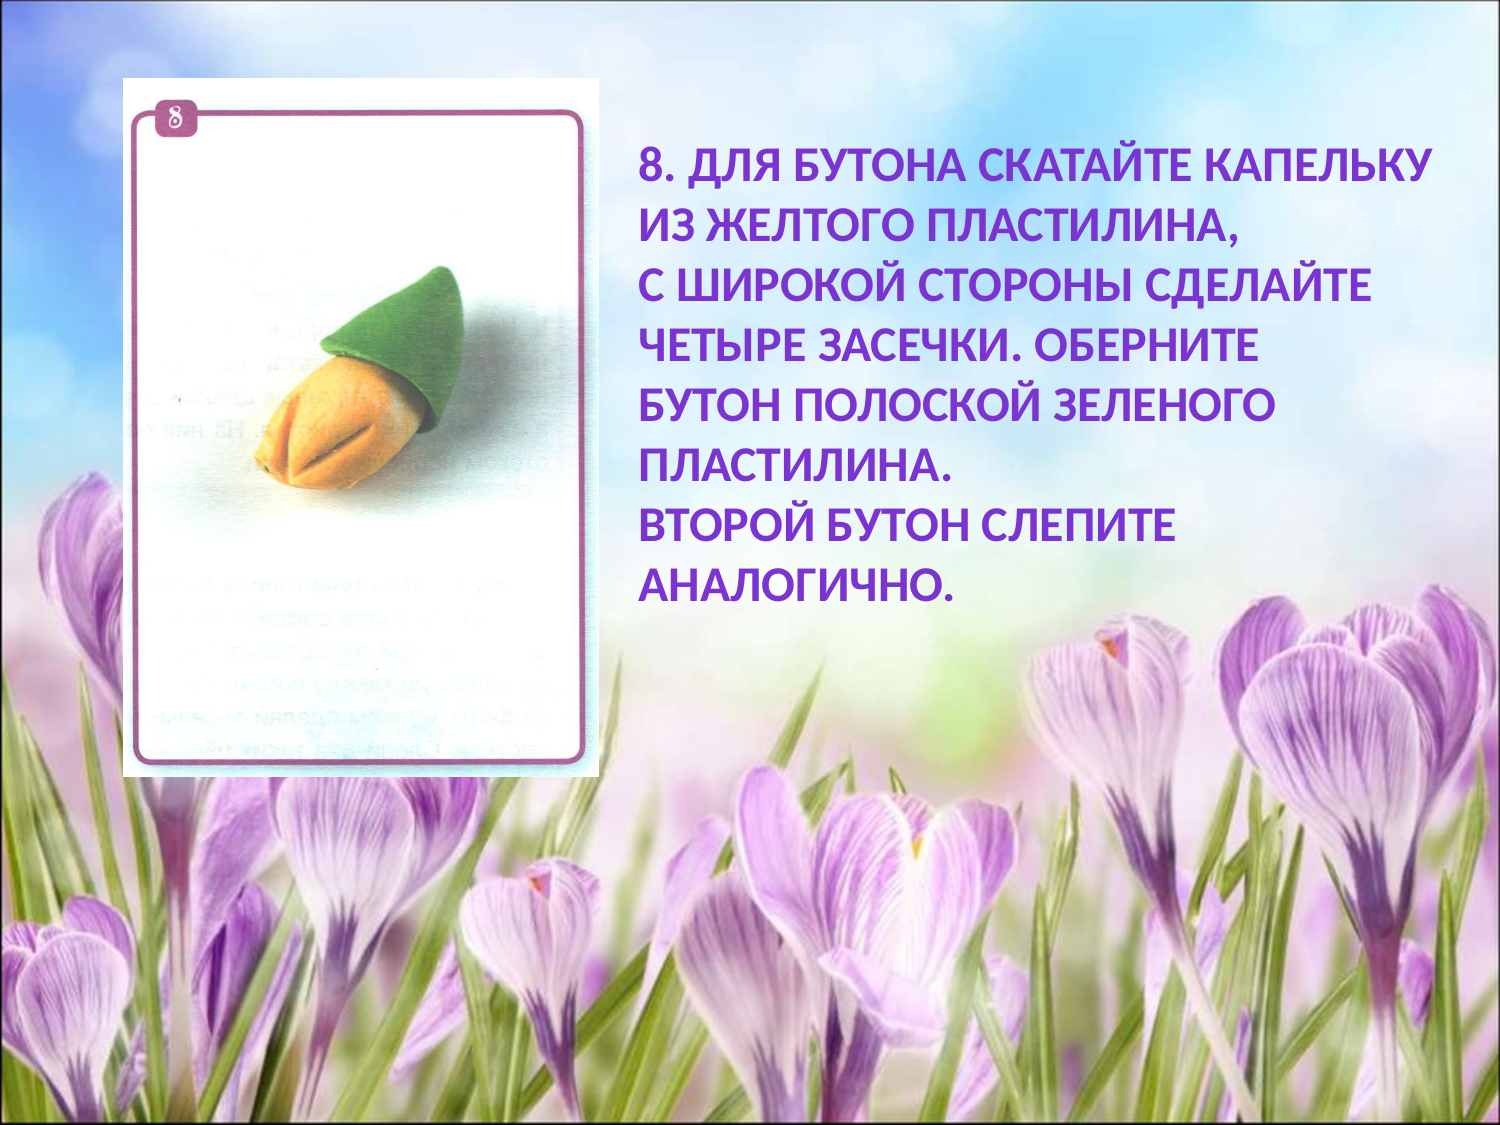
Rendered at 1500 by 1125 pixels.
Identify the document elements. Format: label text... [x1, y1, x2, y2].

text_box 8. Для бутона скатайте капельку Из желтого пластилина, с широкой стороны сделайте Четыре засечки. Оберните Бутон полоской зеленого Пластилина. Второй бутон слепите Аналогично. [623, 124, 1460, 620]
picture [0, 0, 1500, 1125]
